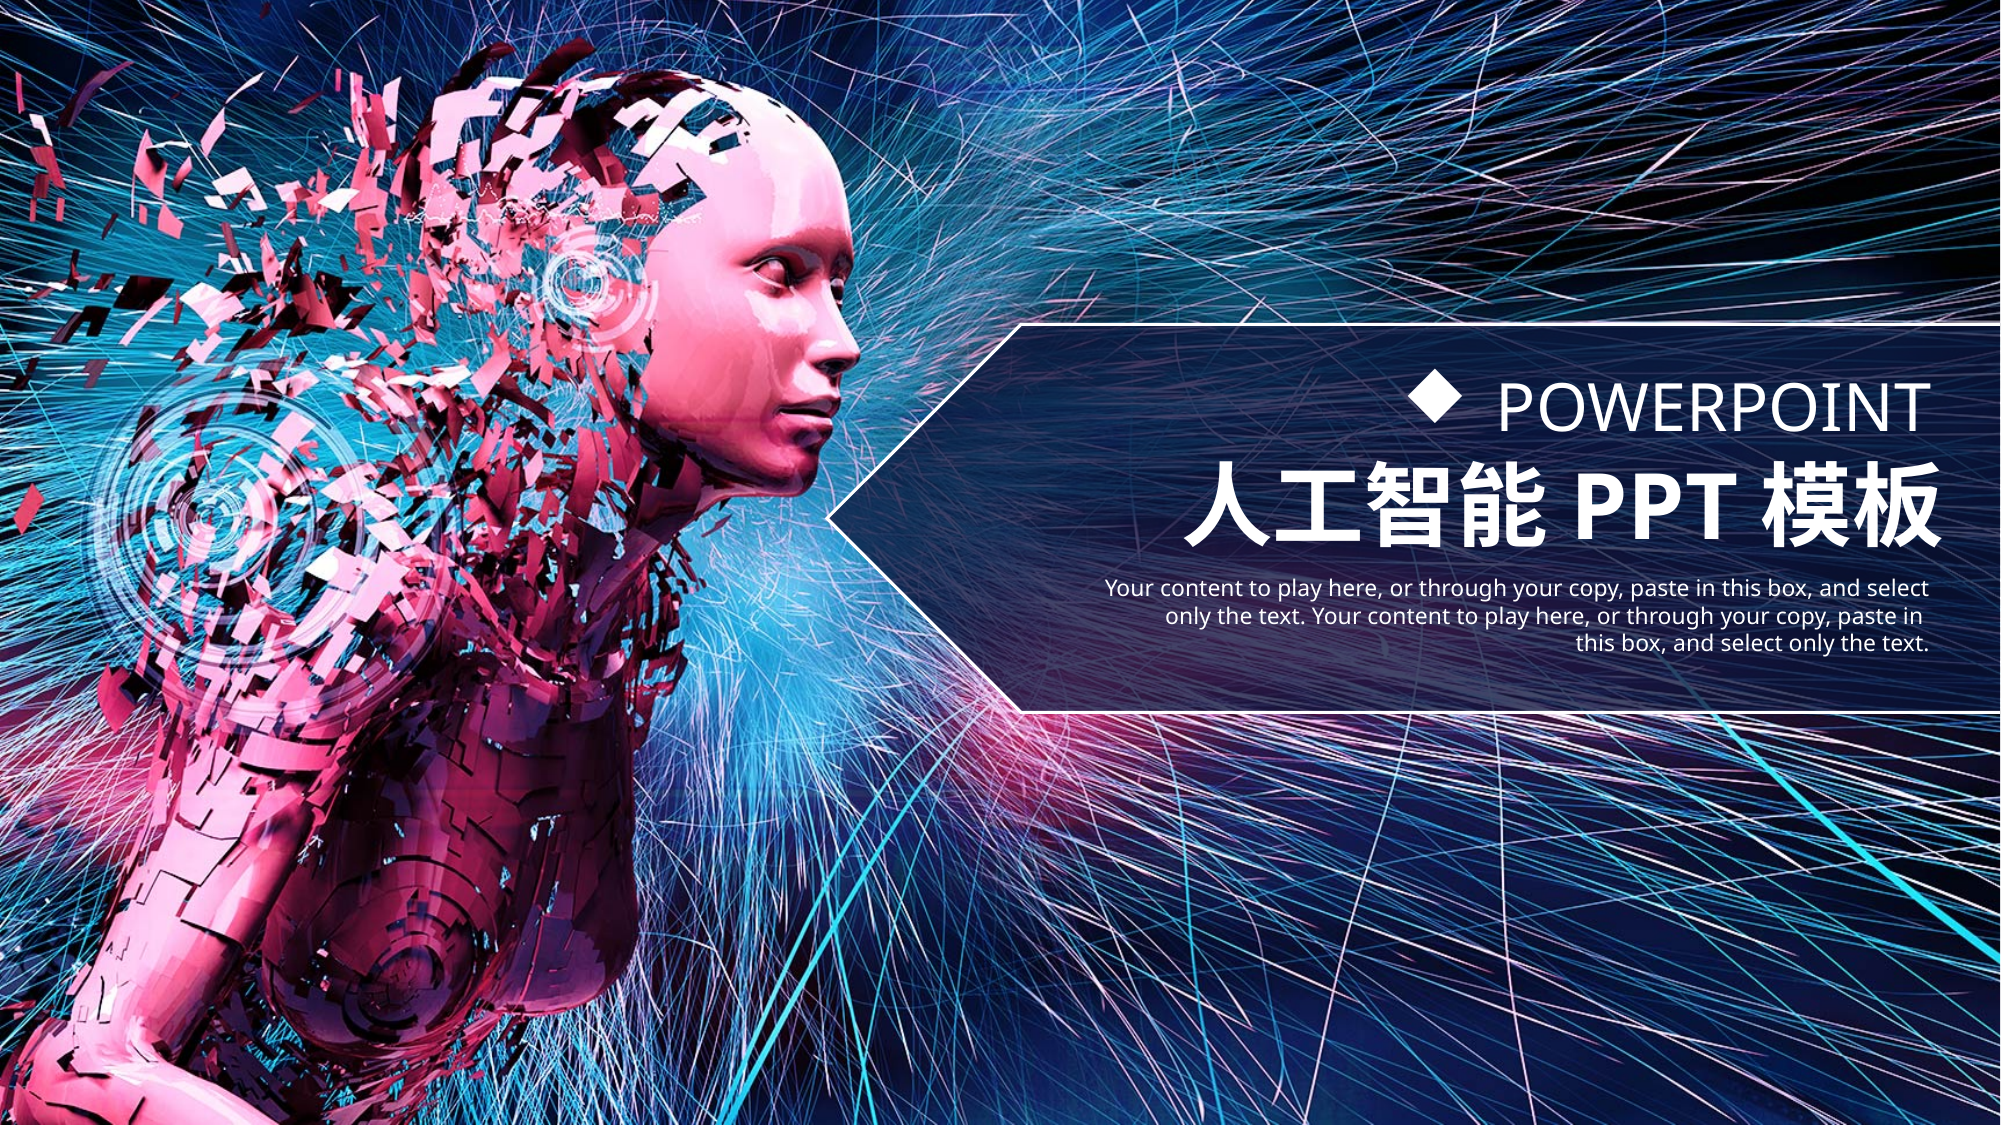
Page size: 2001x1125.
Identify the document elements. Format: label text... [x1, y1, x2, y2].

text_box 人工智能PPT模板 [1166, 440, 1959, 566]
text_box POWERPOINT [1307, 357, 1945, 452]
text_box [826, 323, 2000, 713]
picture [0, 0, 2001, 1125]
text_box Your content to play here, or through your copy, paste in this box, and select only the text. Your content to play here, or through your copy, paste in this box, and select only the text. [1047, 566, 1945, 664]
